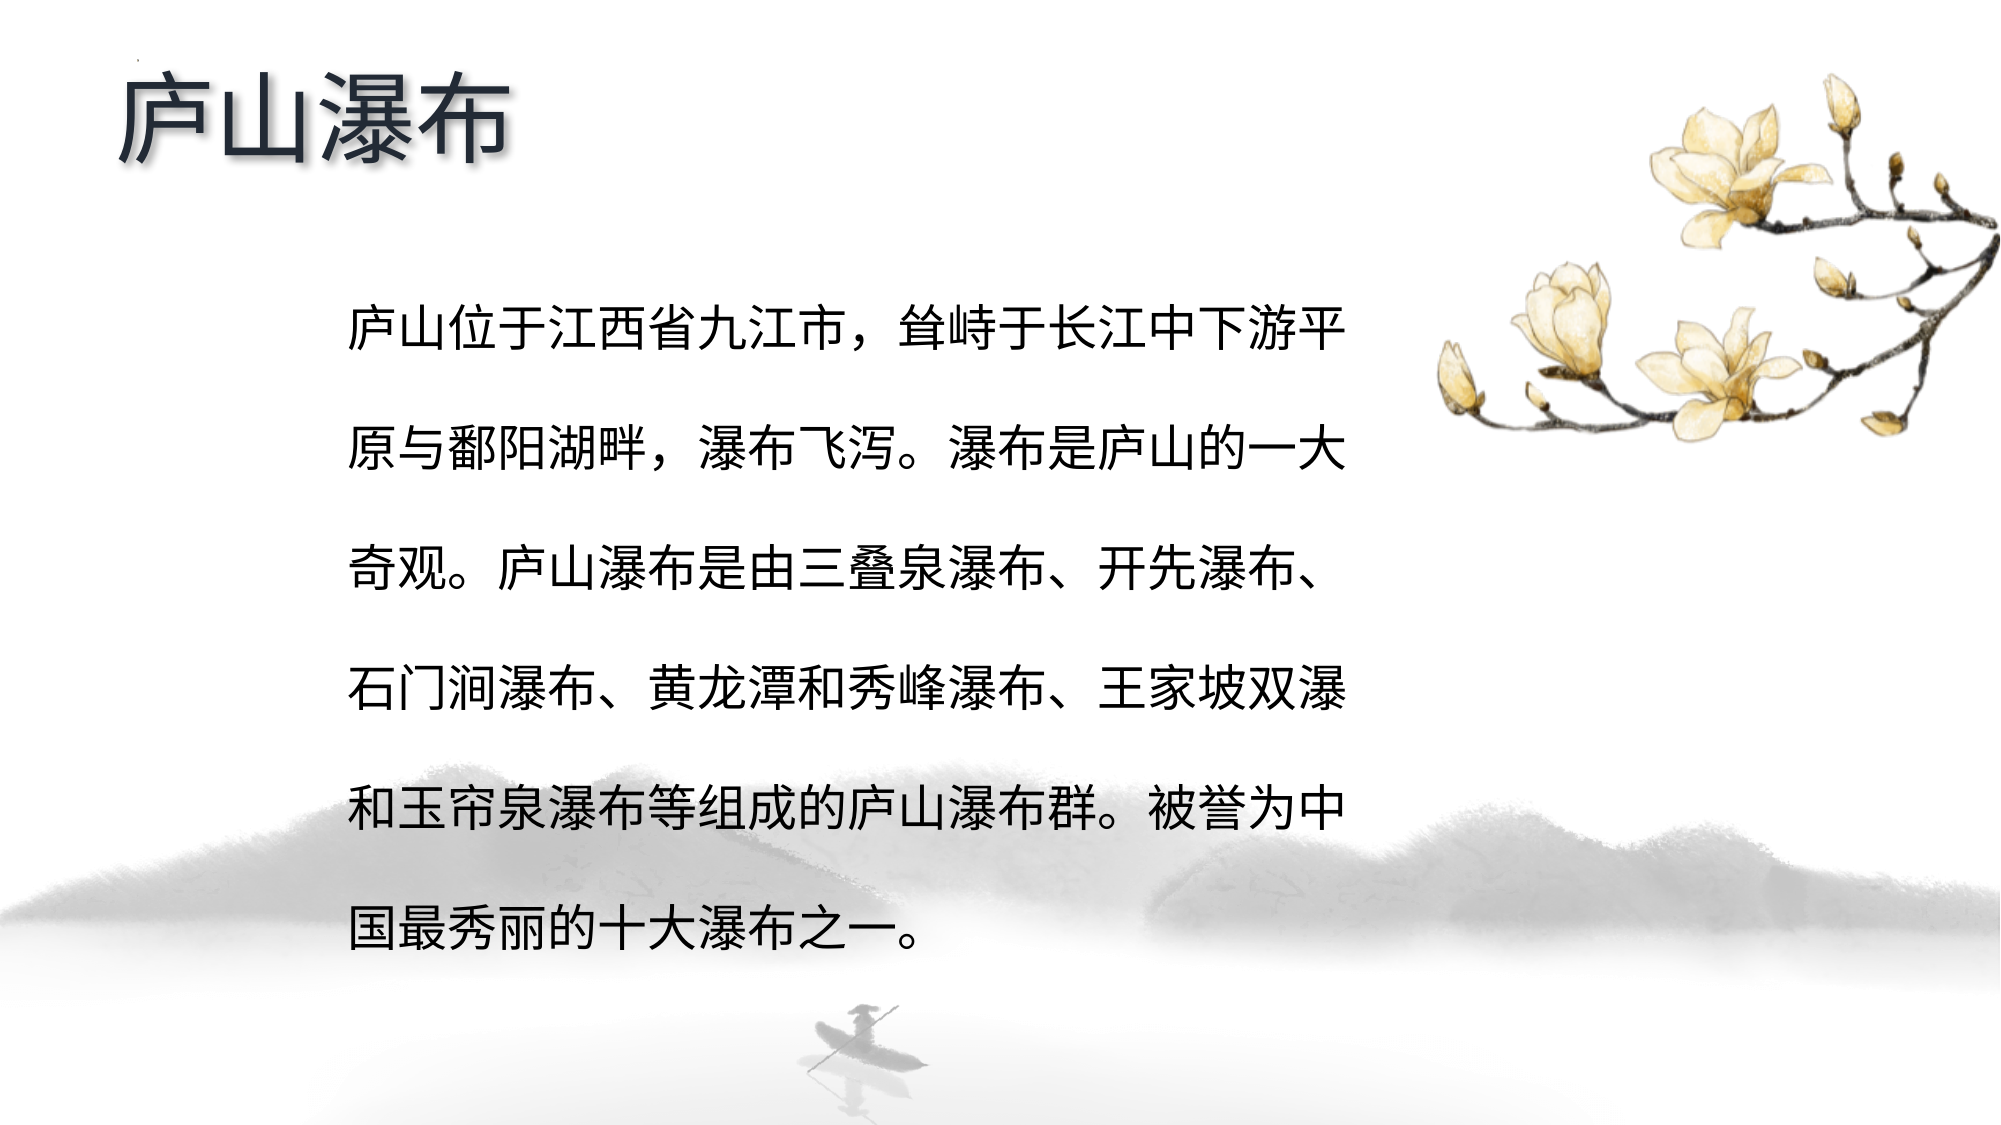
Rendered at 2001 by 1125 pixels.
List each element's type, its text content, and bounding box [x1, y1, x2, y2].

text_box 庐山位于江西省九江市，耸峙于长江中下游平原与鄱阳湖畔，瀑布飞泻。瀑布是庐山的一大奇观。庐山瀑布是由三叠泉瀑布、开先瀑布、石门涧瀑布、黄龙潭和秀峰瀑布、王家坡双瀑和玉帘泉瀑布等组成的庐山瀑布群。被誉为中国最秀丽的十大瀑布之一。 [332, 229, 1372, 965]
picture [824, 55, 2001, 463]
picture [0, 717, 2000, 1125]
text_box 庐山瀑布 [100, 48, 602, 183]
